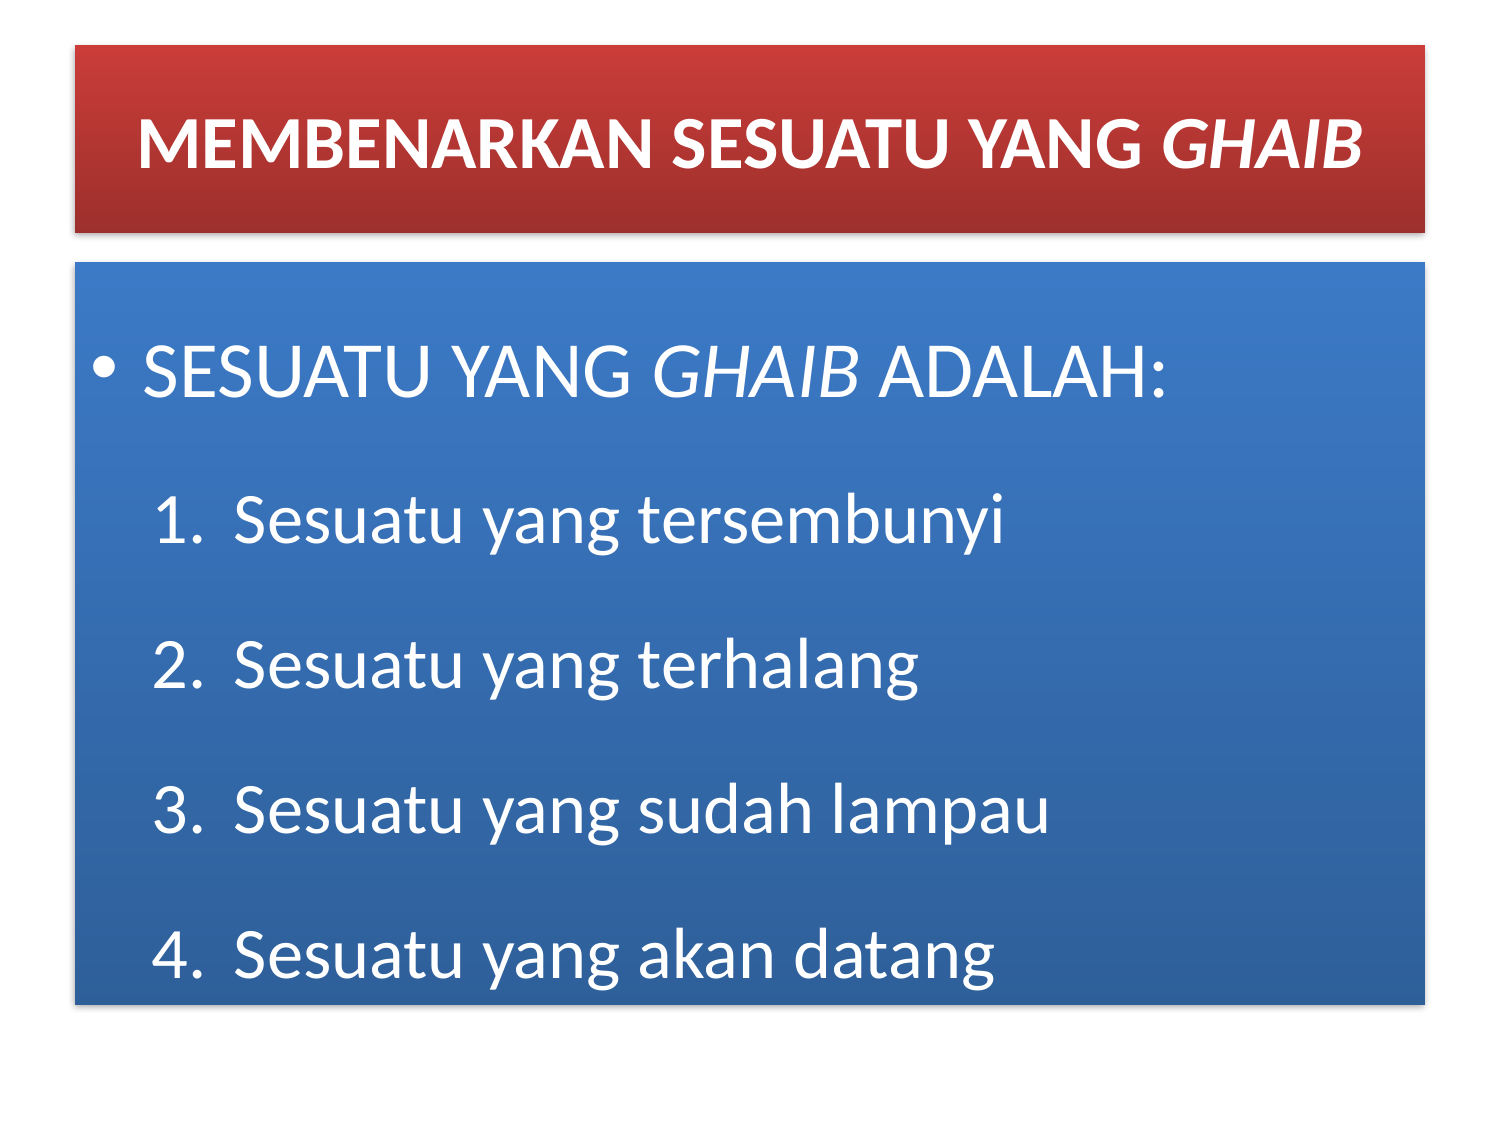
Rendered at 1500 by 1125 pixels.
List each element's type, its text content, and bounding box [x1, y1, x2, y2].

list SESUATU YANG GHAIB ADALAH: Sesuatu yang tersembunyi Sesuatu yang terhalang Sesuatu yang sudah lampau Sesuatu yang akan datang [75, 262, 1425, 1005]
title MEMBENARKAN SESUATU YANG GHAIB [75, 45, 1425, 233]
